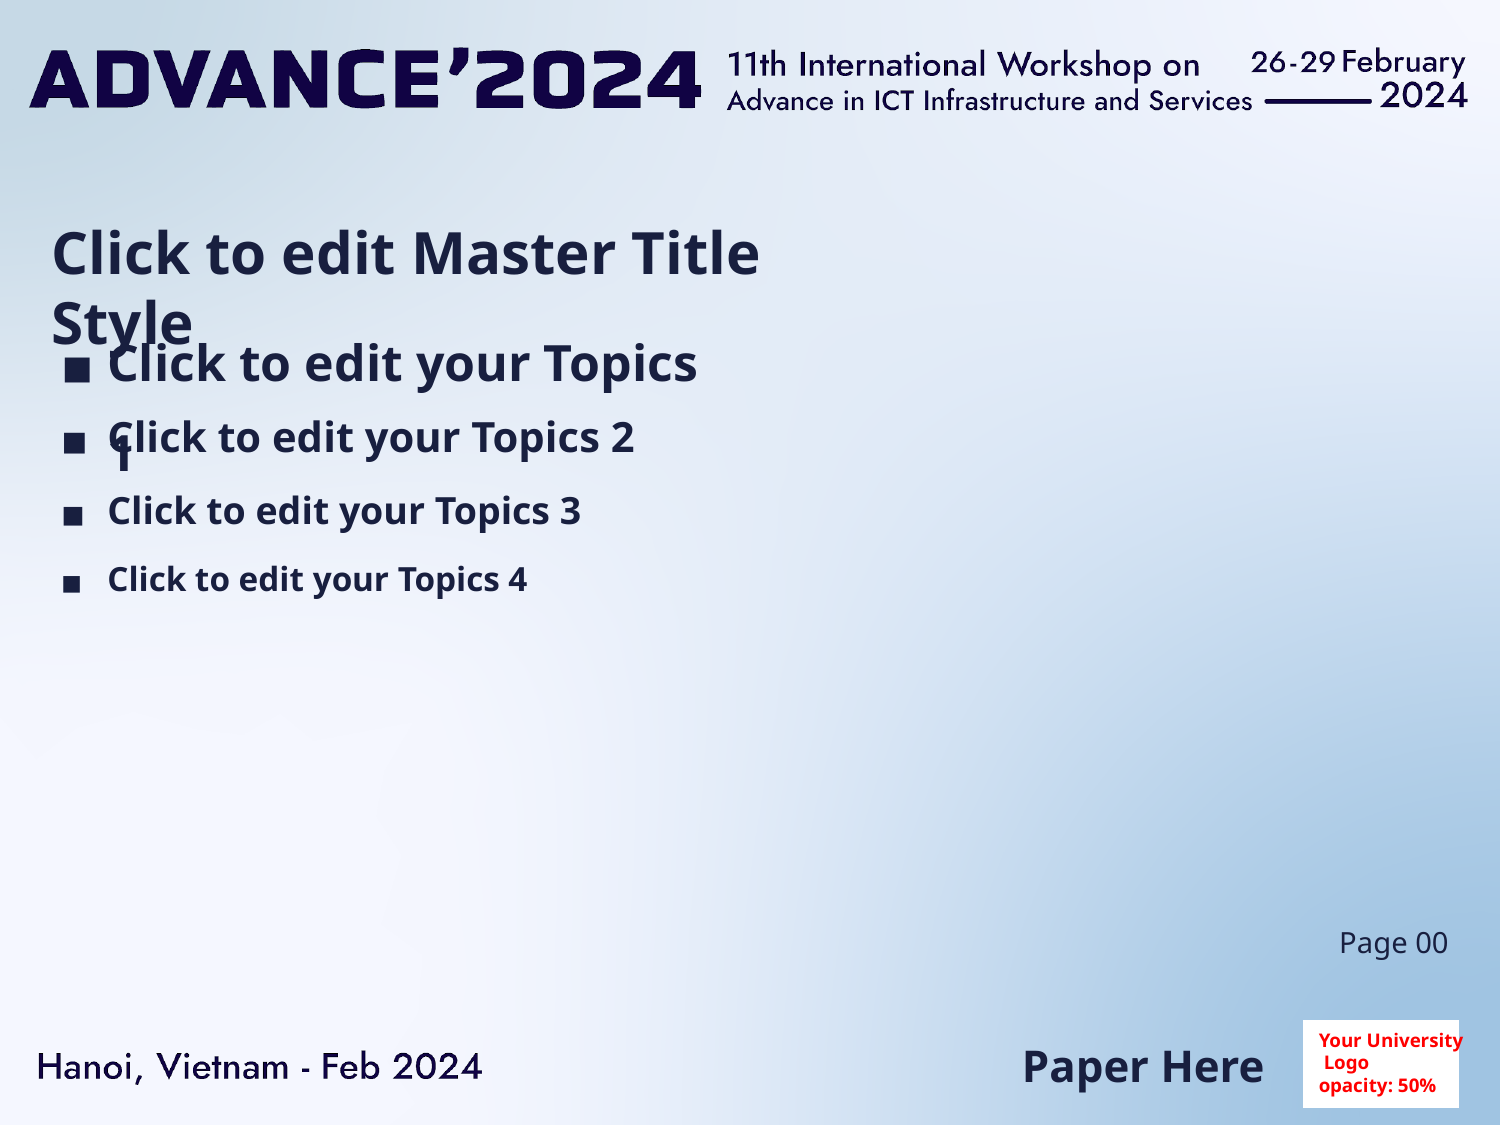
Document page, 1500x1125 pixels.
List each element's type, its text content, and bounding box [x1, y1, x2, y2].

text_box Click to edit your Topics 3 [45, 456, 720, 530]
picture [0, 0, 1500, 1125]
text_box Paper Here [520, 1030, 1280, 1099]
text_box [1303, 1020, 1479, 1107]
text_box Click to edit your Topics 4 [45, 530, 720, 606]
text_box Click to edit Master Title Style [36, 208, 887, 364]
text_box Click to edit your Topics 2 [45, 378, 720, 456]
text_box Click to edit your Topics 1 [45, 293, 720, 378]
text_box Page 00 [1324, 917, 1485, 968]
